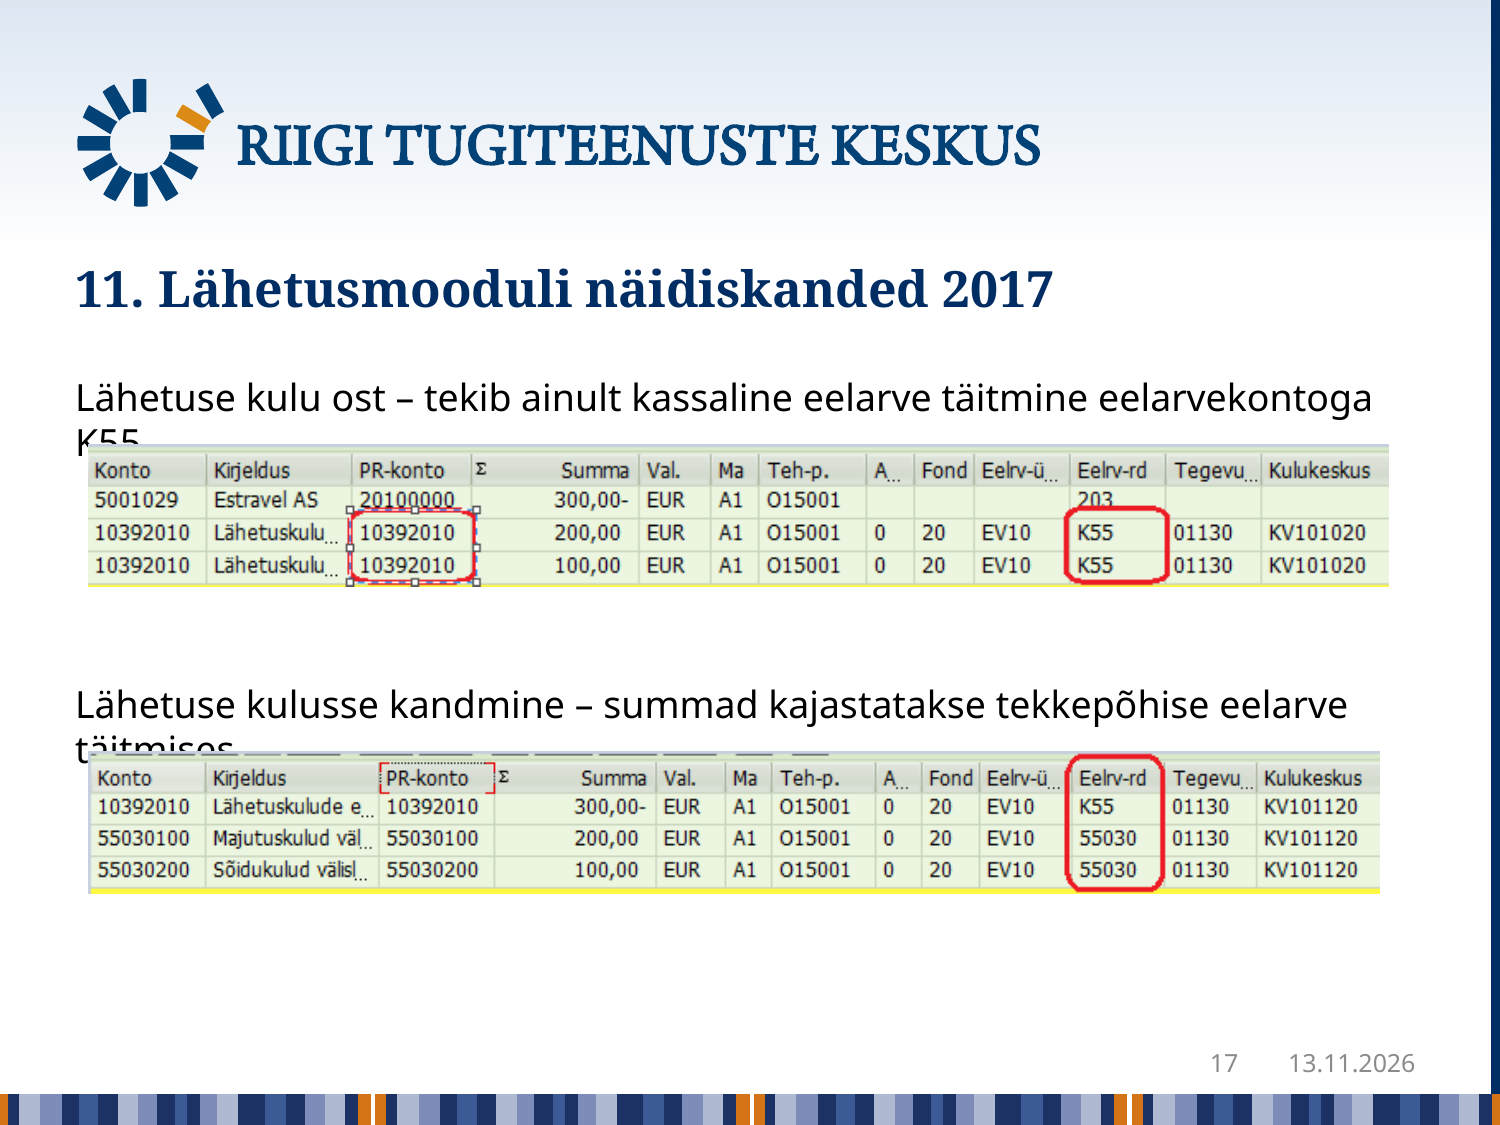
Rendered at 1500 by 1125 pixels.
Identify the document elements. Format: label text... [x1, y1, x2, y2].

picture [88, 444, 1389, 587]
slide_number 17 [1139, 1035, 1254, 1095]
picture [88, 751, 1380, 894]
list Lähetuse kulu ost – tekib ainult kassaline eelarve täitmine eelarvekontoga K55 Lähetuse kulusse kandmine – summad kajastatakse tekkepõhise eelarve täitmises [75, 373, 1425, 1012]
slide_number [1269, 1035, 1431, 1095]
title 11. Lähetusmooduli näidiskanded 2017 [75, 257, 1425, 339]
